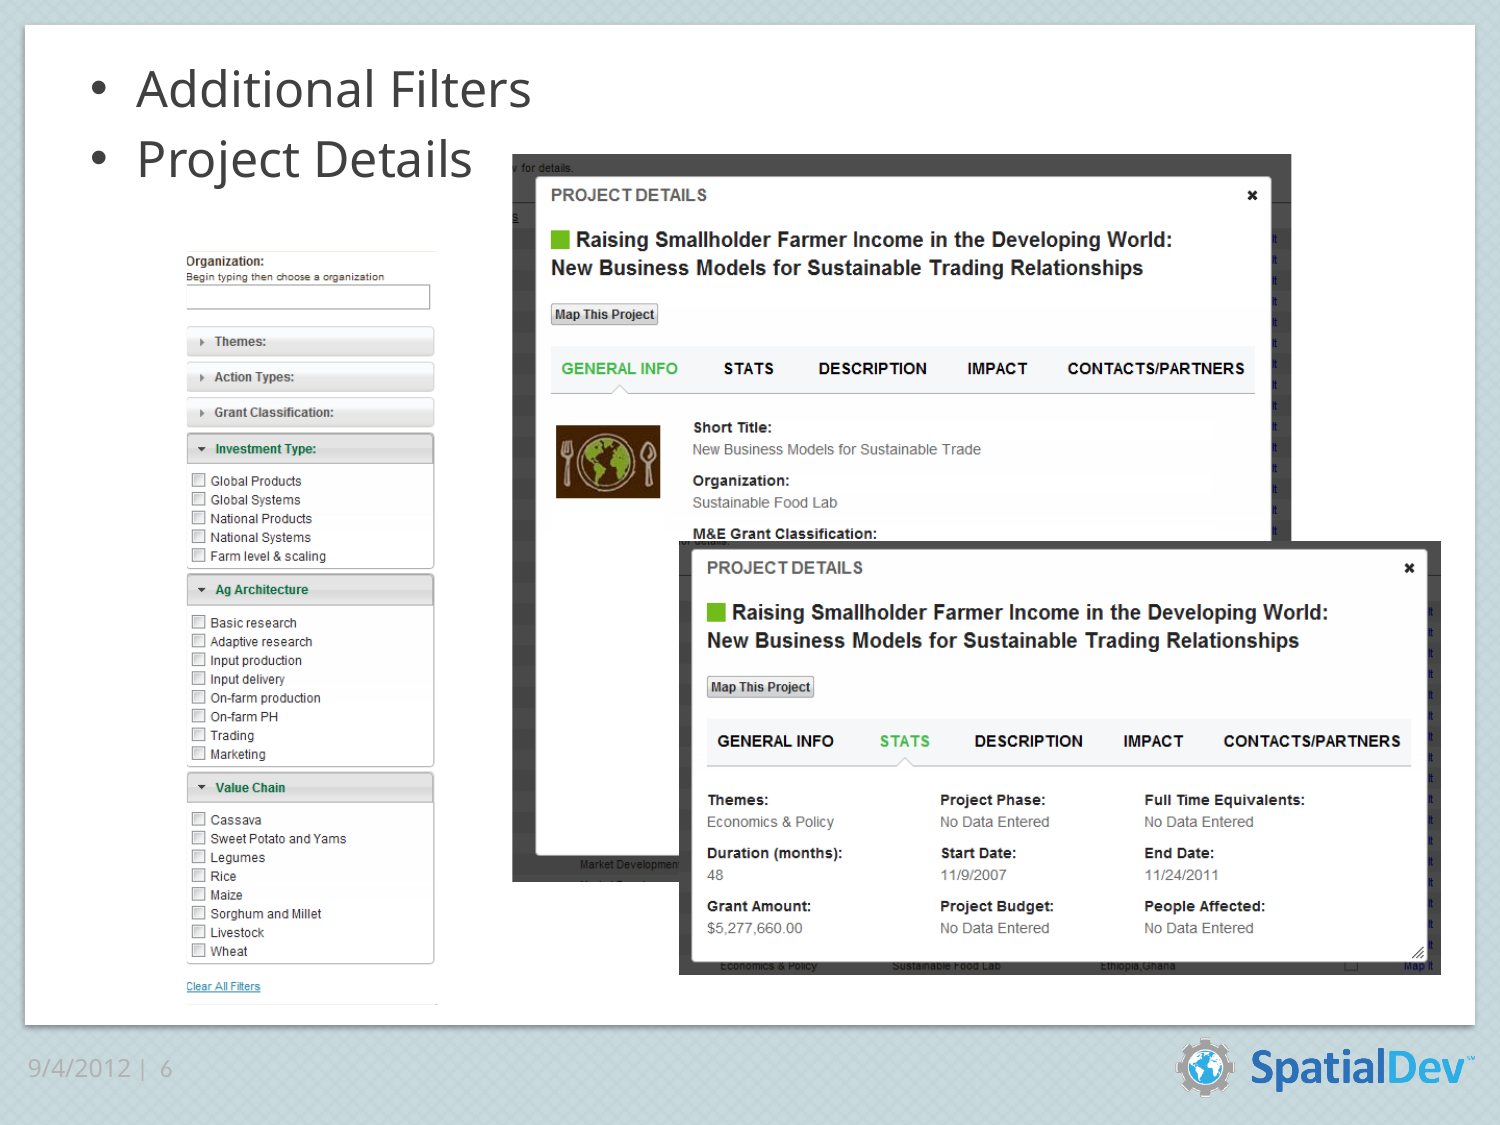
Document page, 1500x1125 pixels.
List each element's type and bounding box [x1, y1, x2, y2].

text_box [1174, 1037, 1476, 1099]
picture [0, 0, 1500, 1125]
